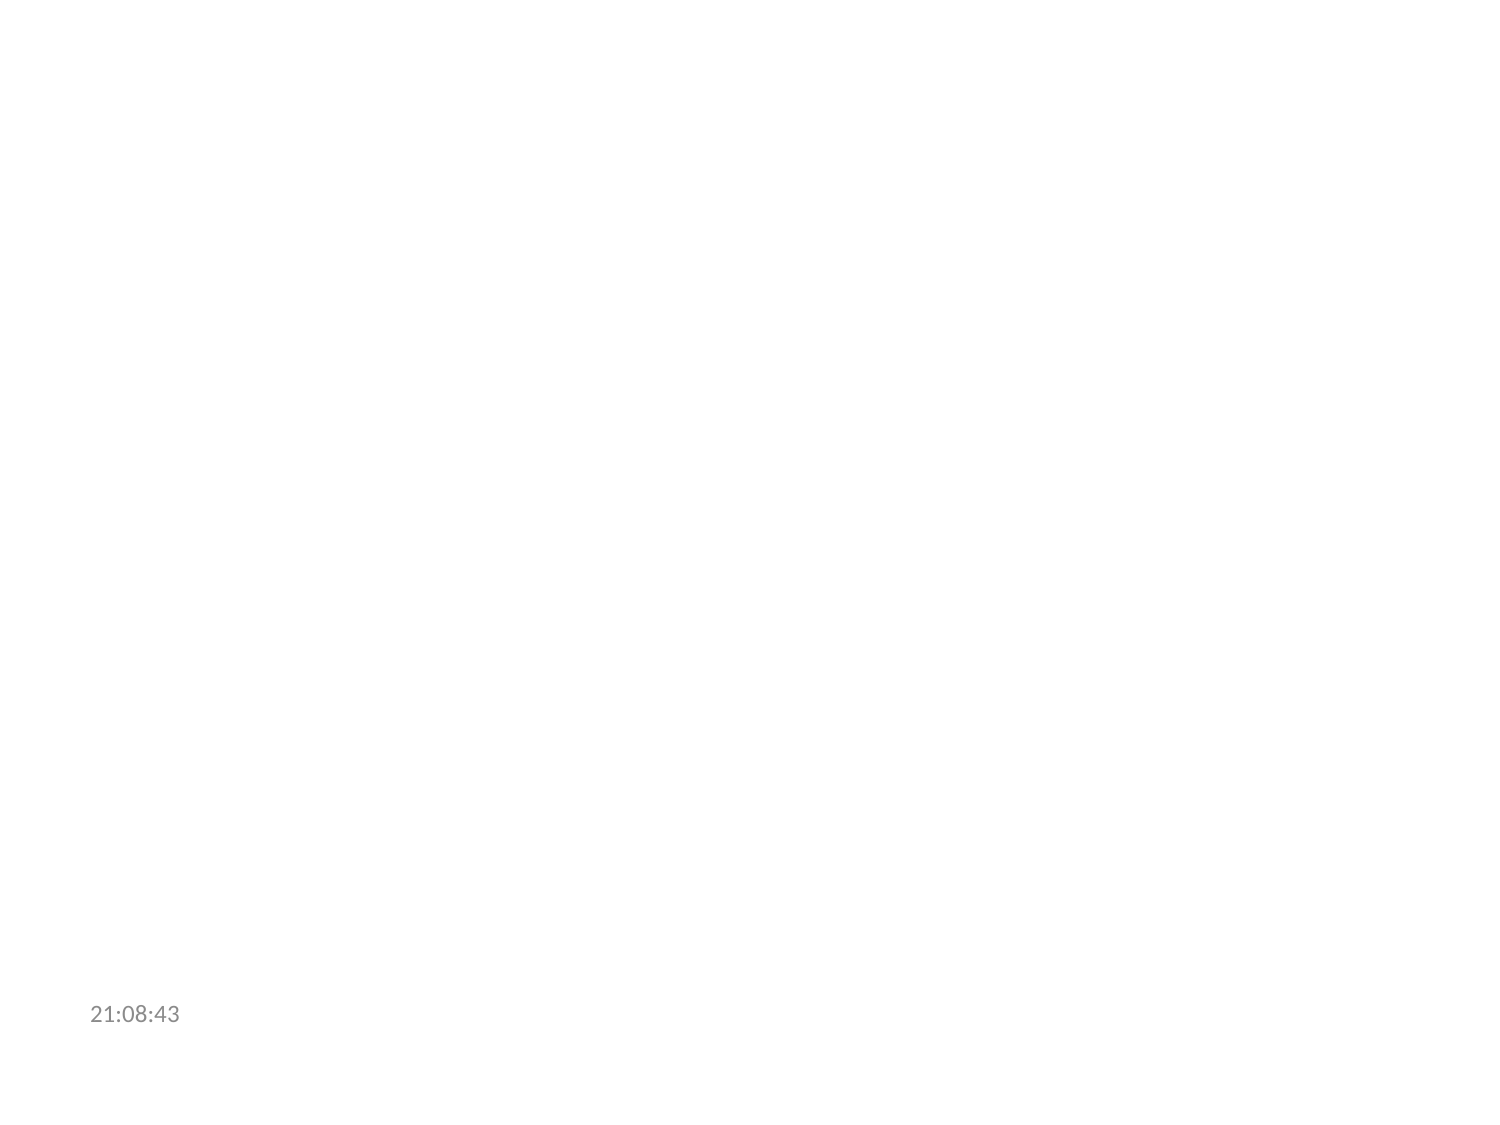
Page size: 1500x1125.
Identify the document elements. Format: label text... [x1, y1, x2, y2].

text_box 15:35:09 [75, 982, 425, 1043]
